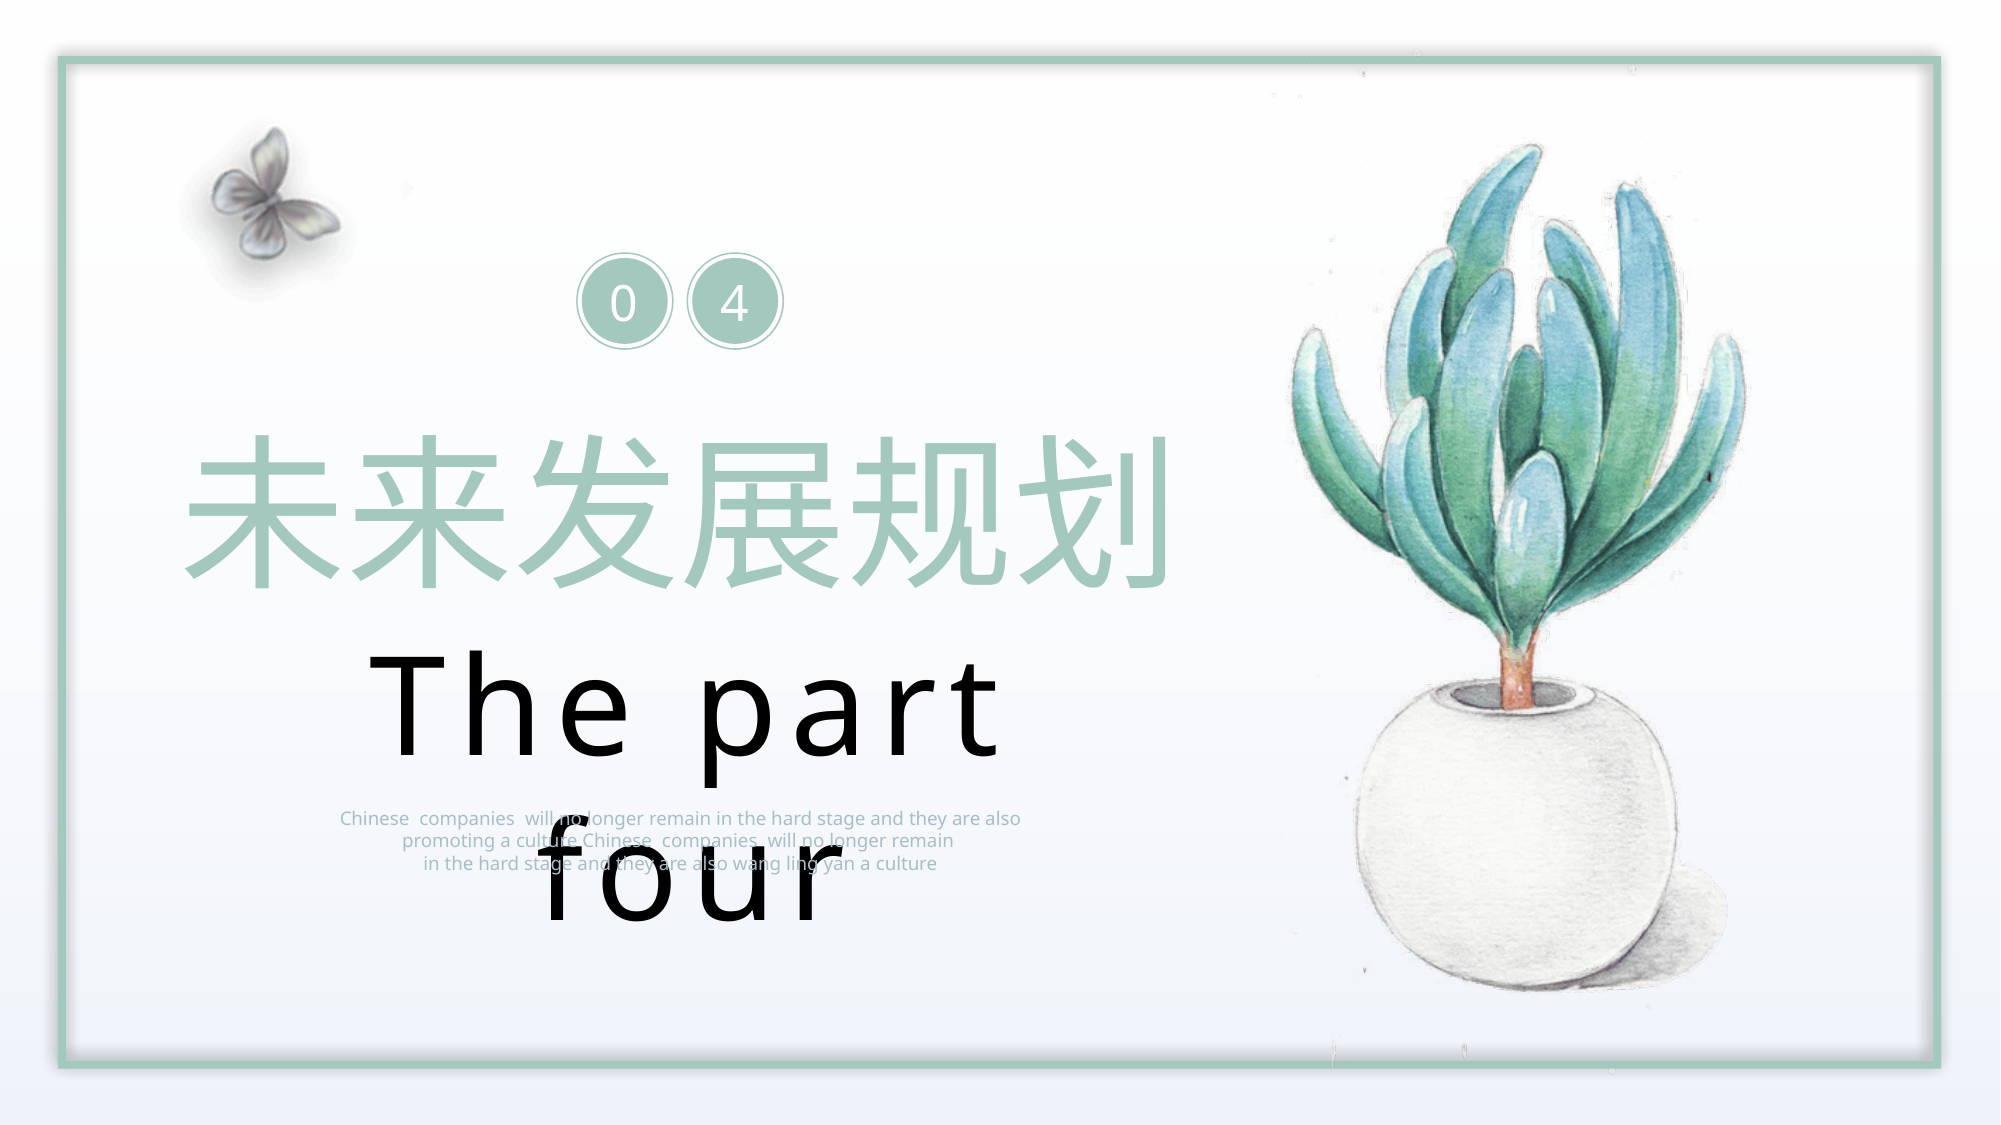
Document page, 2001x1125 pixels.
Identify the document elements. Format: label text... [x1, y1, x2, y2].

picture [1268, 47, 1761, 1078]
text_box 未来发展规划 [119, 400, 1241, 616]
text_box The part four [213, 610, 1094, 956]
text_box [576, 252, 784, 350]
picture [106, 60, 415, 372]
text_box Chinese companies will no longer remain in the hard stage and they are also promoting a culture Chinese companies will no longer remain in the hard stage and they are also wang ling yan a culture [313, 799, 1047, 882]
